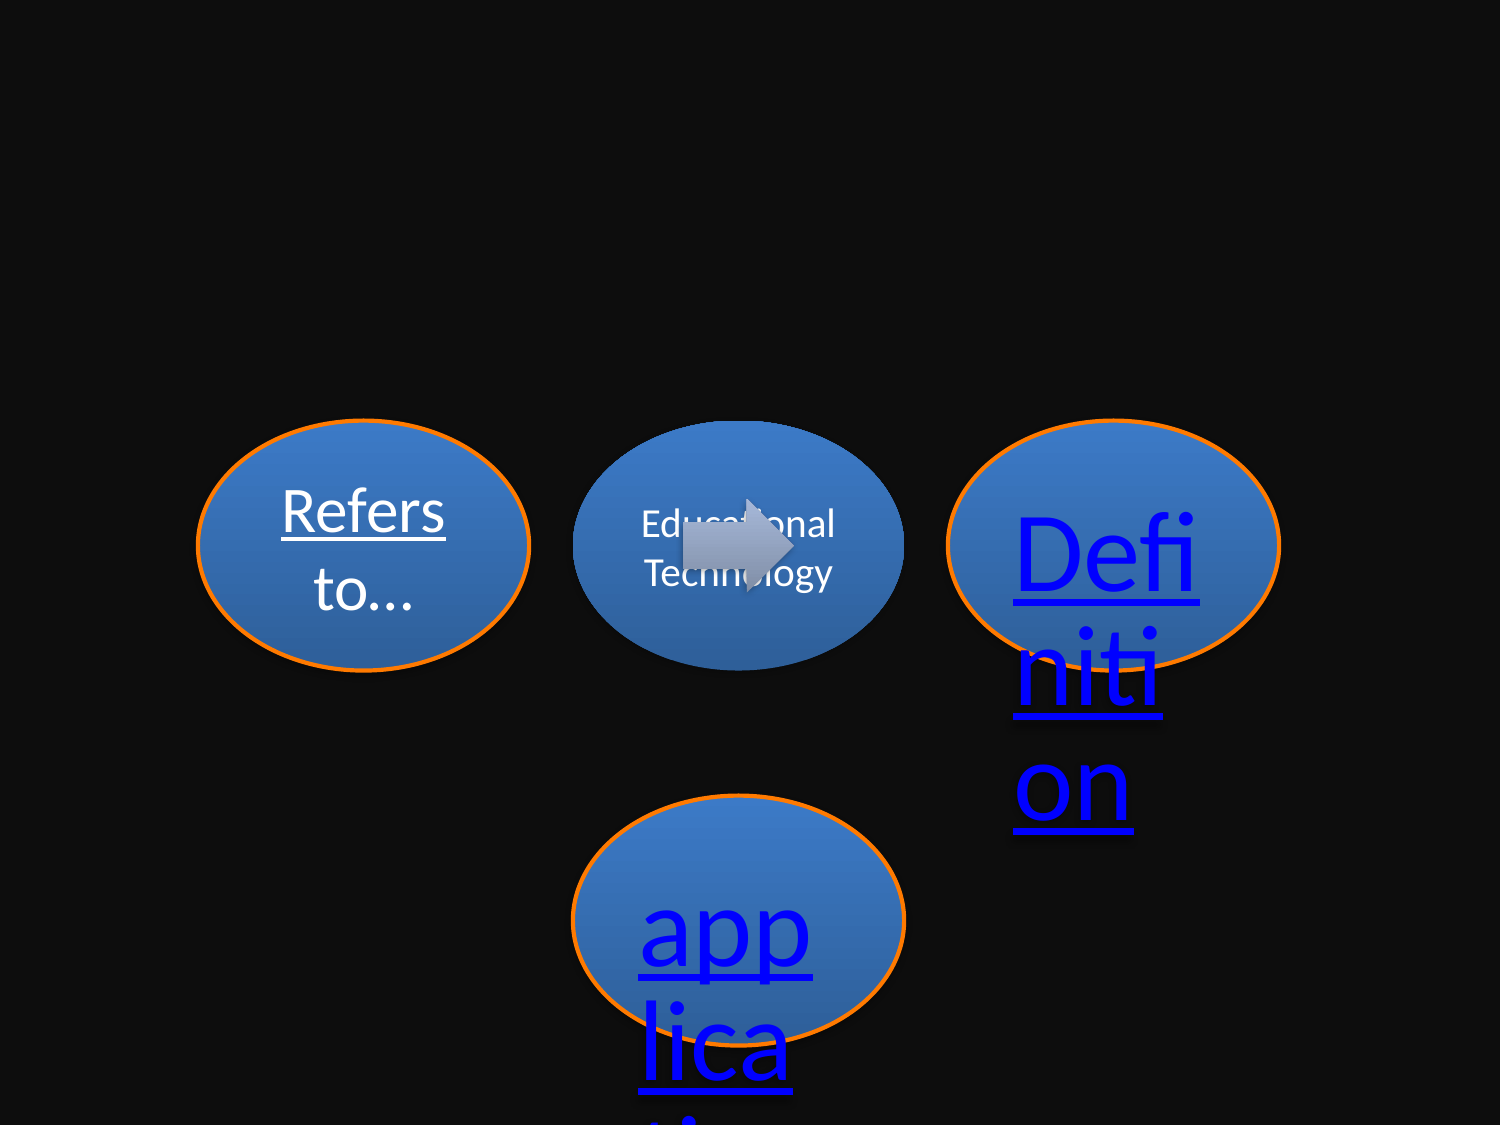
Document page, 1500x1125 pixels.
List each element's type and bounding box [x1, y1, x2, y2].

text_box [75, 45, 1402, 1046]
